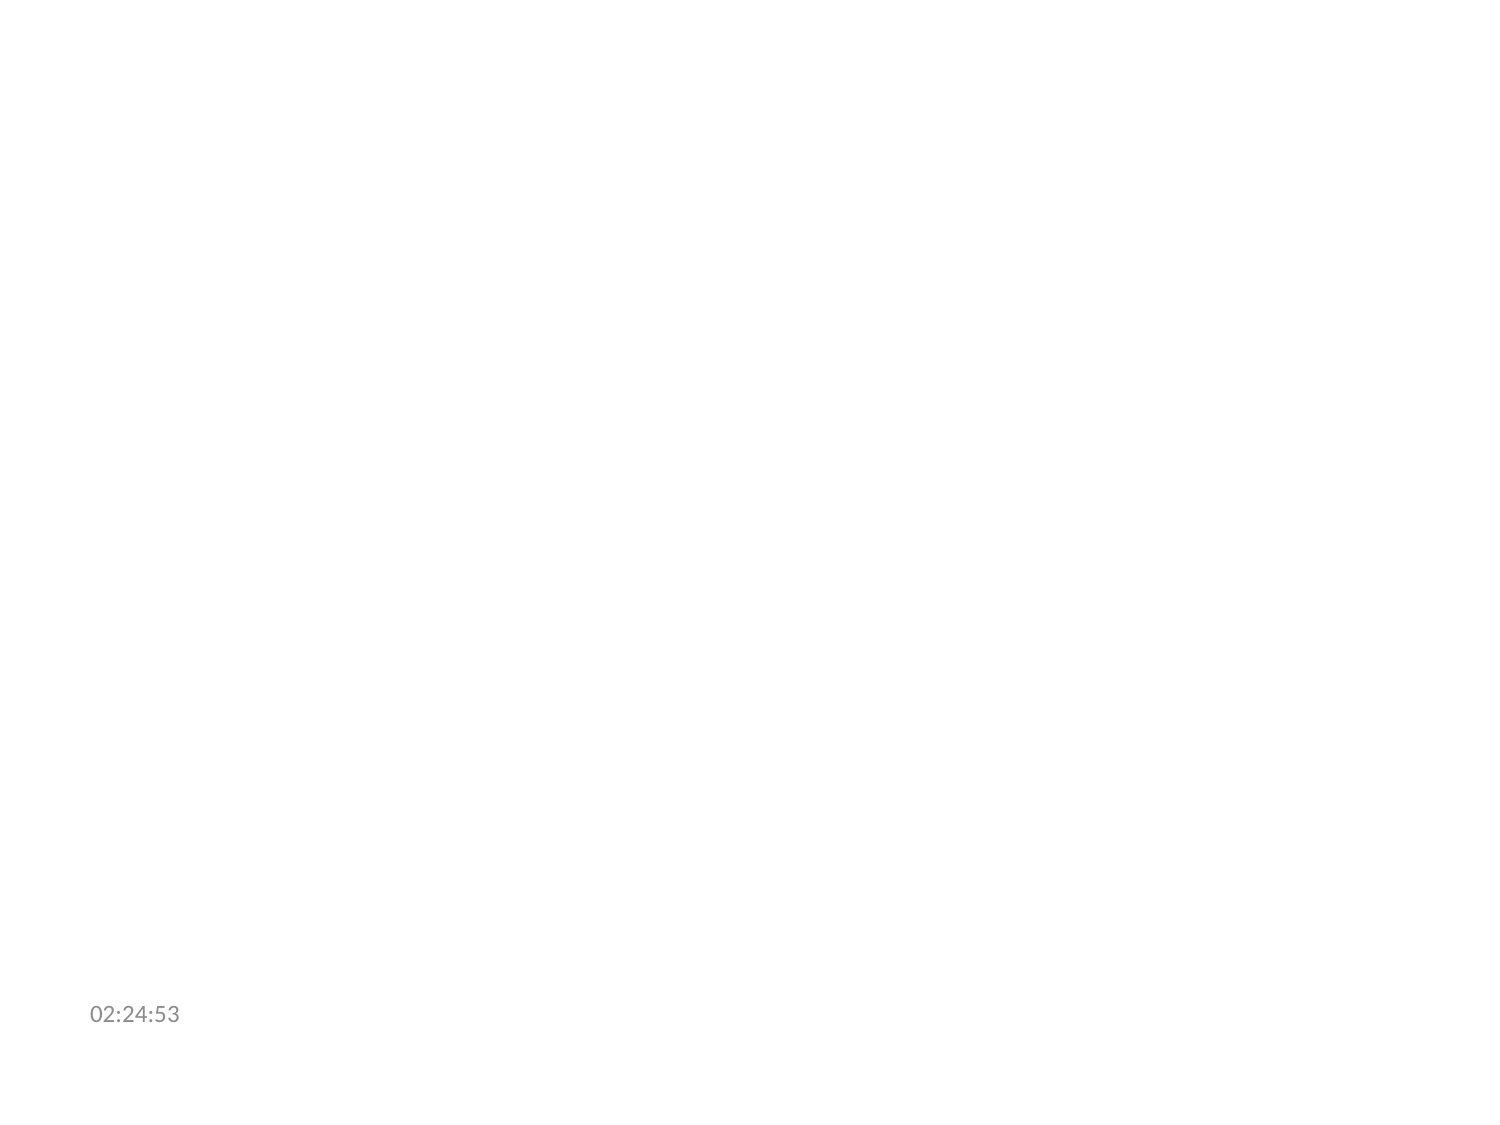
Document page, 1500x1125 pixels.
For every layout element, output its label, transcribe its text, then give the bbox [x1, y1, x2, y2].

text_box 15:35:09 [75, 982, 425, 1043]
